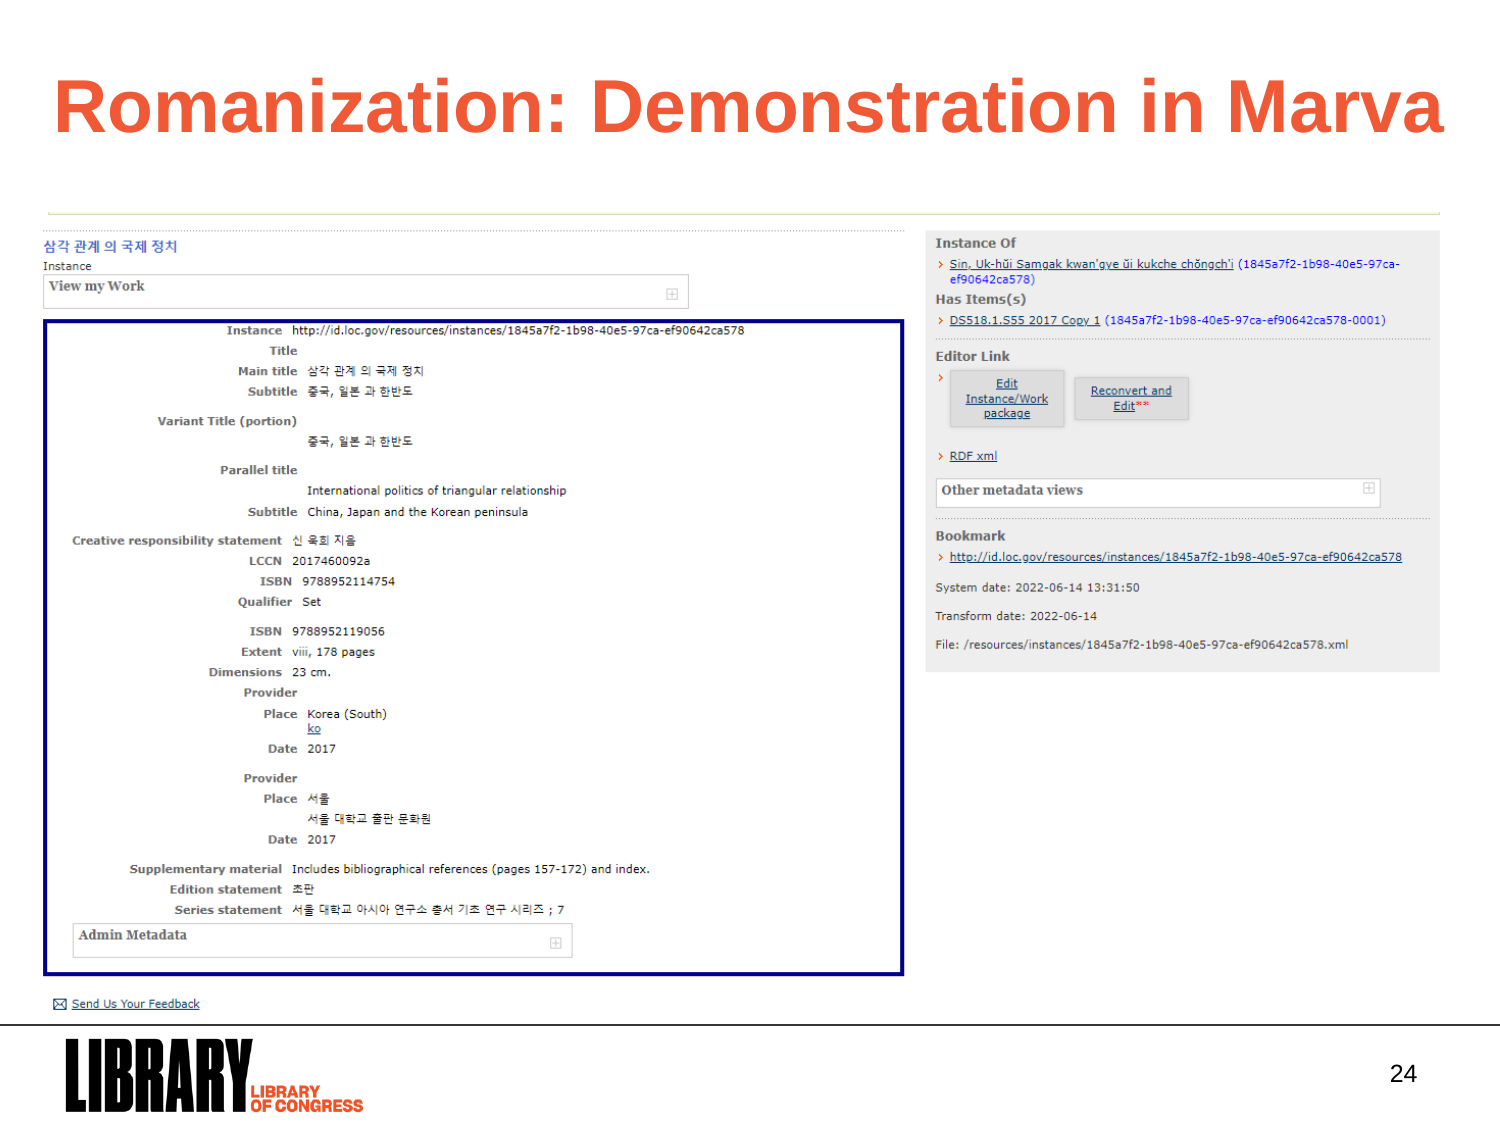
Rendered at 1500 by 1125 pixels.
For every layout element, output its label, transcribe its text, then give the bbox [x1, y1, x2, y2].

picture [62, 1035, 366, 1115]
text_box Romanization: Demonstration in Marva [38, 49, 1500, 155]
picture [38, 212, 1446, 1017]
